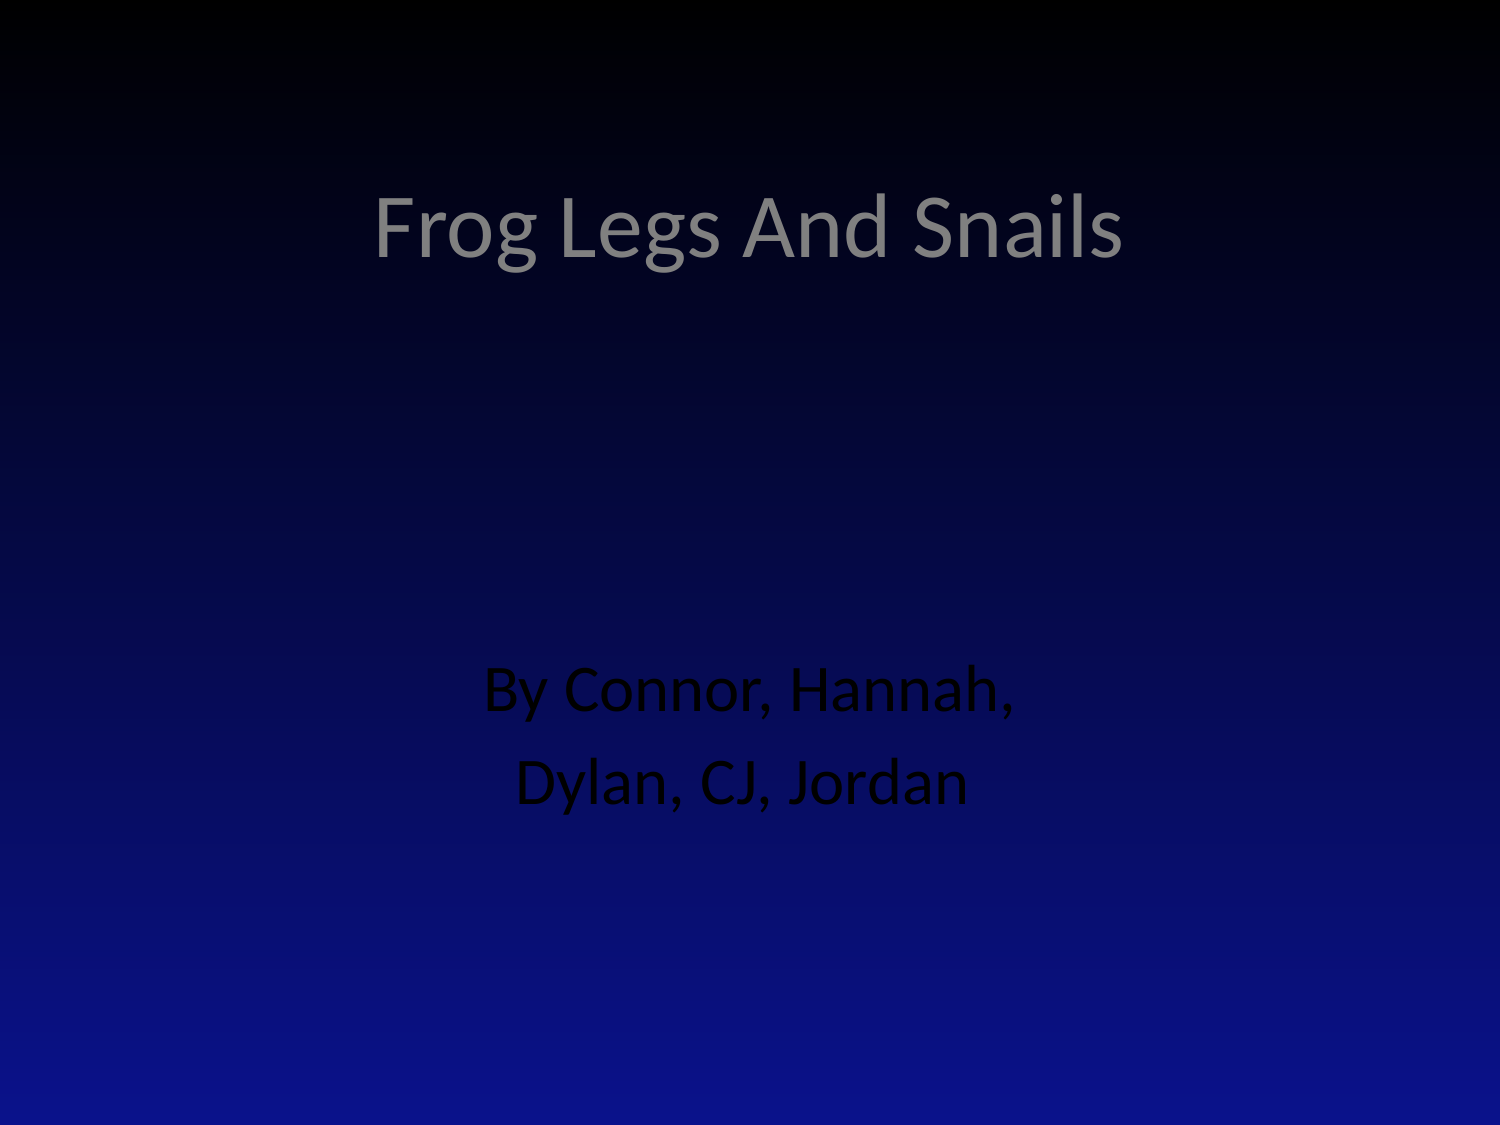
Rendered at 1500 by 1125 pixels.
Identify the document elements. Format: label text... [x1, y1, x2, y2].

subtitle By Connor, Hannah, Dylan, CJ, Jordan [225, 637, 1275, 925]
title Frog Legs And Snails [112, 99, 1388, 342]
